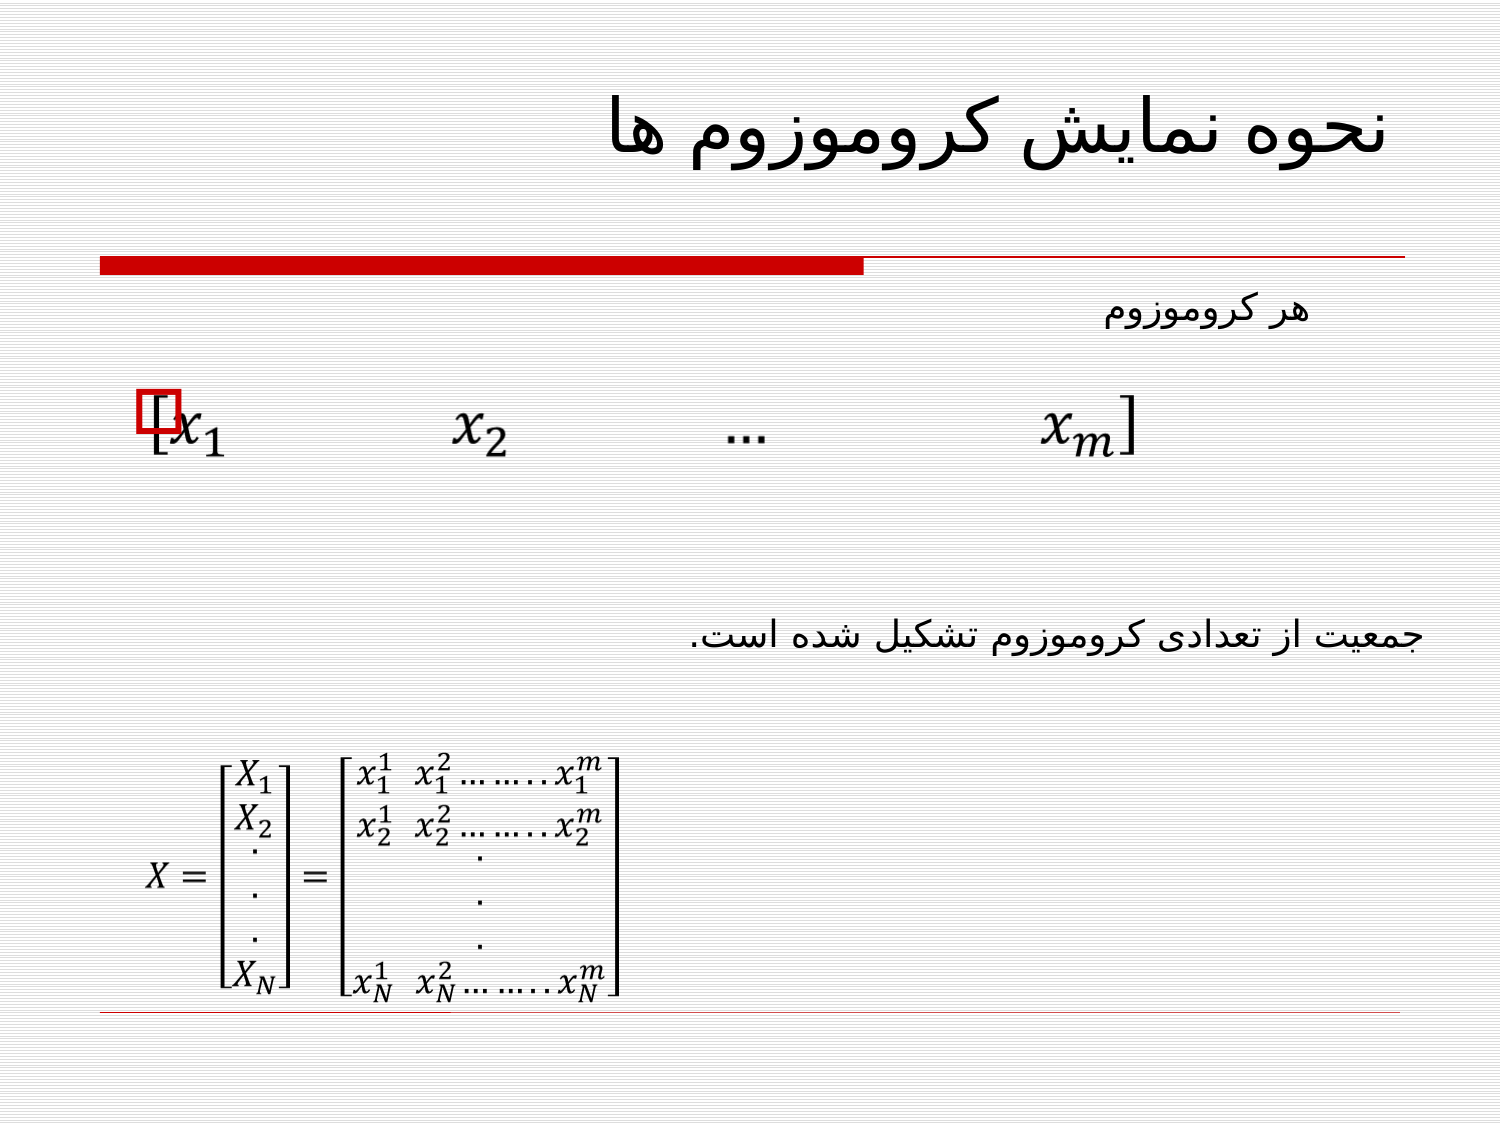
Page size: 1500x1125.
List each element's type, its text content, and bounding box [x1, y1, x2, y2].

text_box [121, 739, 644, 1016]
text_box هر کروموزوم [1088, 275, 1401, 335]
list [116, 375, 1171, 466]
title نحوه نمايش کروموزوم ها [337, 55, 1407, 175]
title نحوه نمايش کروموزوم ها [337, 50, 1407, 54]
text_box جمعيت از تعدادی کروموزوم تشکيل شده است. [673, 602, 1500, 663]
